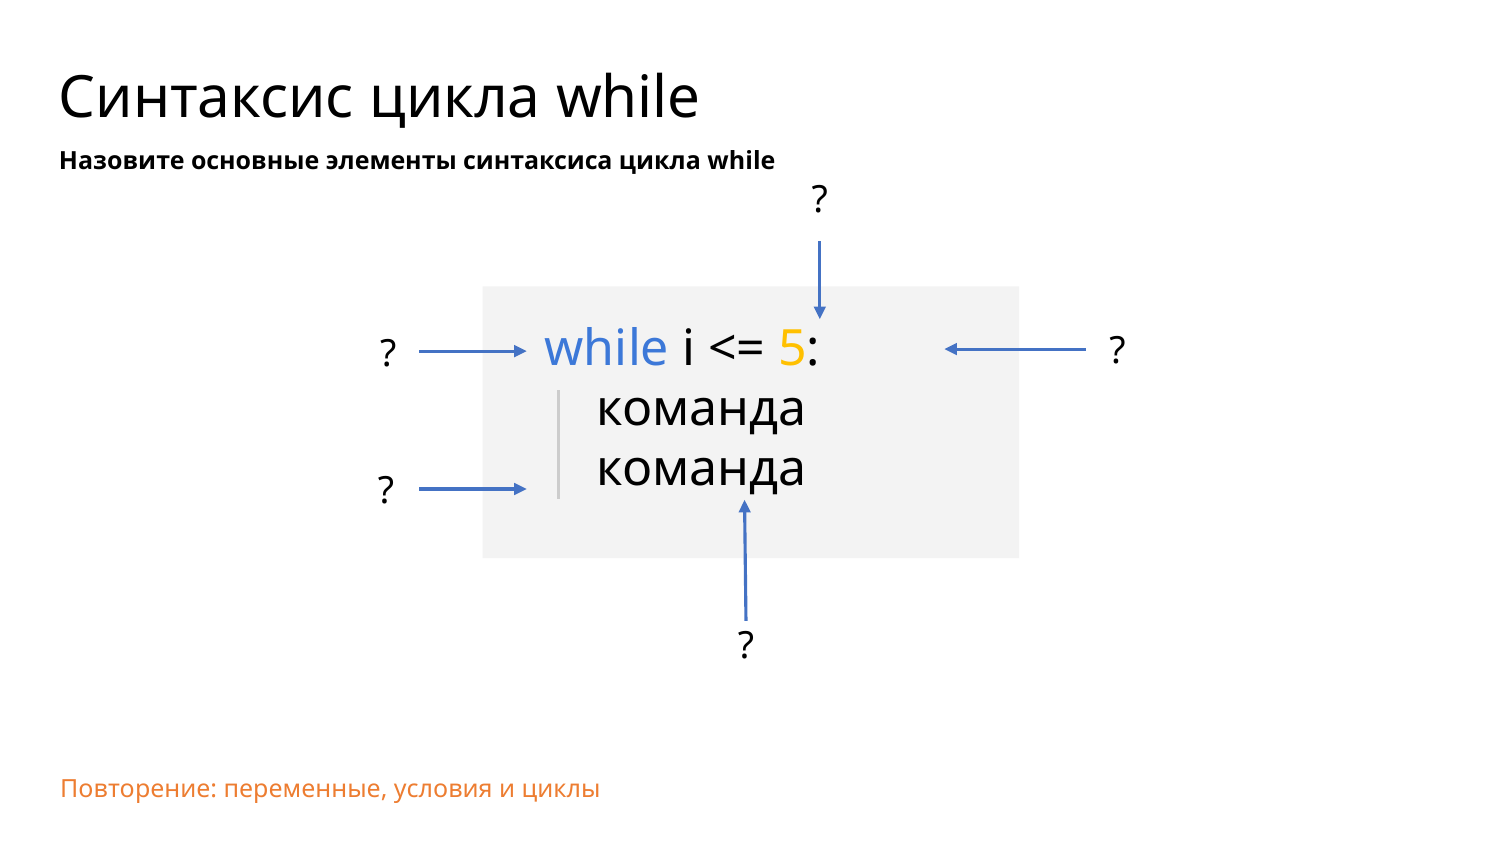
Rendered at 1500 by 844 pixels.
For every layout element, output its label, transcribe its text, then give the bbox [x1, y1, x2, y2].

text_box ? [244, 461, 395, 517]
subtitle Повторение: переменные, условия и циклы [60, 767, 1233, 813]
text_box ? [595, 182, 1045, 243]
text_box Назовите основные элементы синтаксиса цикла while [58, 137, 1267, 182]
text_box ? [1109, 324, 1321, 374]
text_box while i <= 5: команда команда [482, 286, 1020, 559]
text_box ? [455, 620, 1037, 706]
text_box Синтаксис цикла while [58, 59, 1223, 127]
text_box ? [101, 306, 397, 397]
